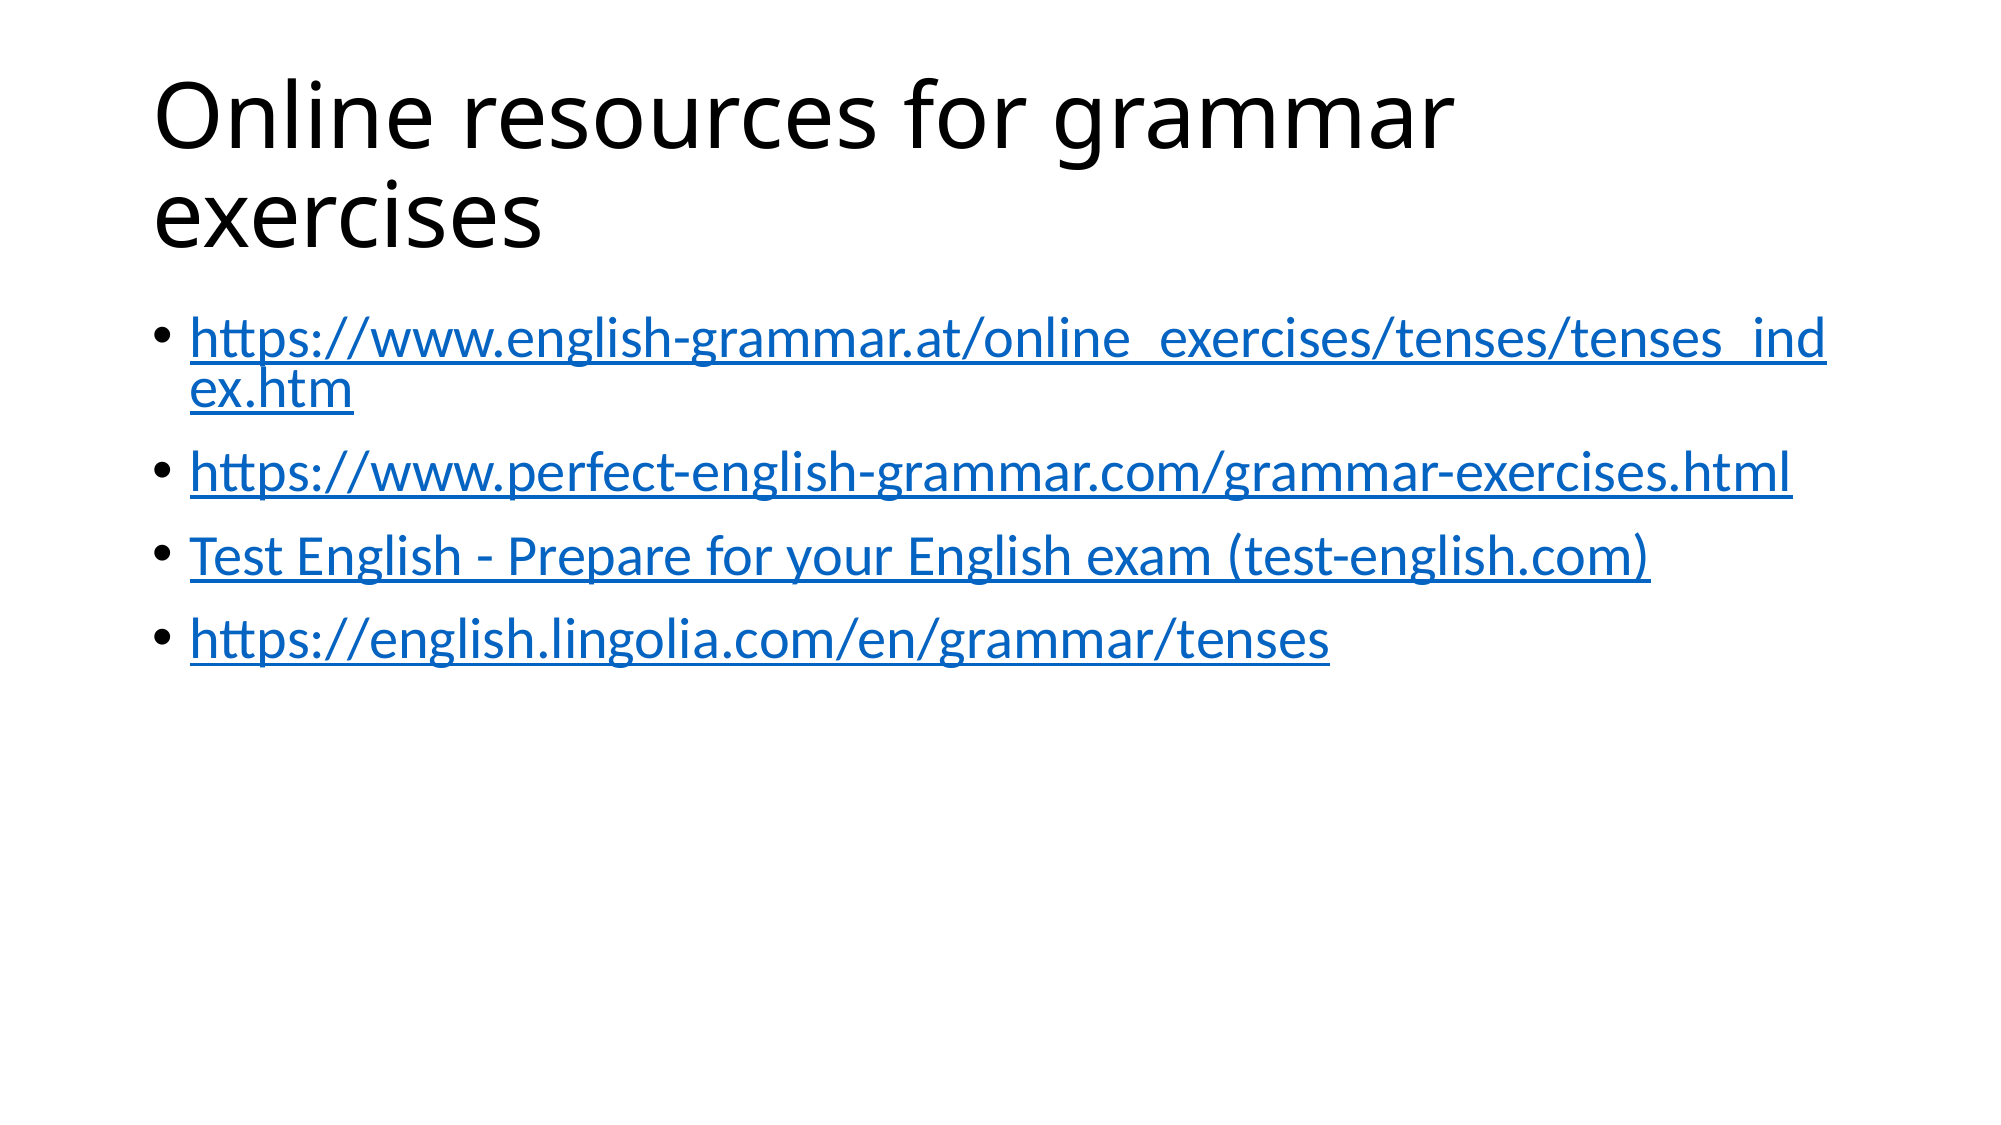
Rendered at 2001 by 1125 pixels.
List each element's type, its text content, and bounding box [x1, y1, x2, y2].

list https://www.english-grammar.at/online_exercises/tenses/tenses_index.htm https://www.perfect-english-grammar.com/grammar-exercises.html Test English - Prepare for your English exam (test-english.com) https://english.lingolia.com/en/grammar/tenses [137, 299, 1863, 1014]
title Online resources for grammar exercises [137, 59, 1863, 278]
